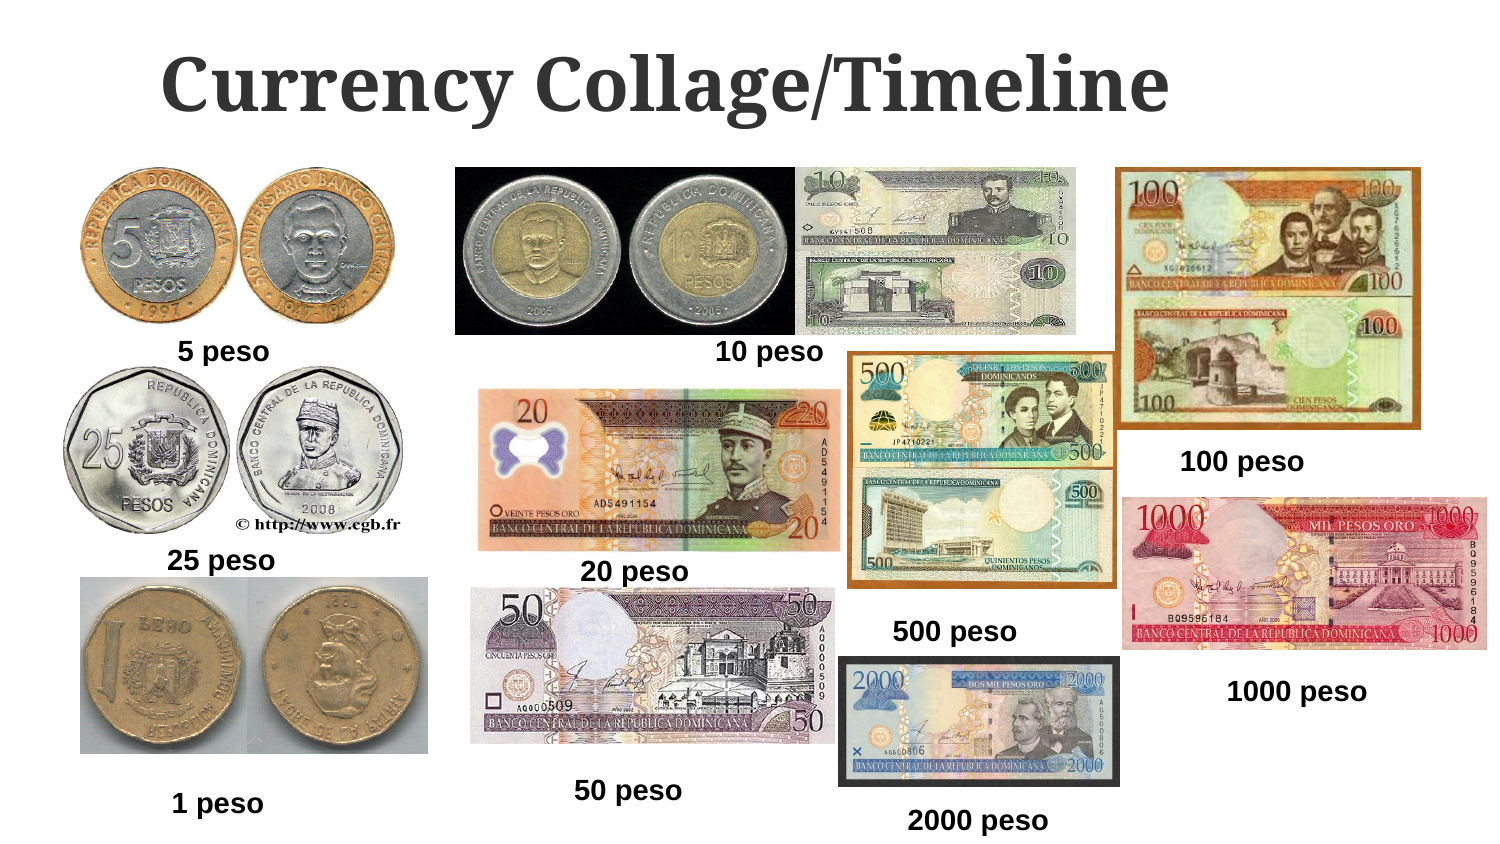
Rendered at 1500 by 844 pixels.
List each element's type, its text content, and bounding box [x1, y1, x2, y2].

picture [1122, 497, 1488, 650]
text_box 2000 peso [892, 795, 1072, 823]
text_box 5 peso [162, 317, 412, 354]
text_box 1000 peso [1211, 657, 1399, 694]
text_box 50 peso [559, 755, 746, 816]
picture [80, 166, 397, 324]
text_box 25 peso [152, 541, 377, 575]
text_box 500 peso [877, 597, 1065, 635]
picture [838, 656, 1120, 787]
text_box 100 peso [1165, 438, 1414, 474]
title Currency Collage/Timeline [51, 21, 1449, 124]
picture [80, 576, 429, 754]
picture [470, 586, 835, 744]
text_box 1 peso [156, 768, 327, 816]
picture [470, 167, 1421, 589]
picture [62, 366, 403, 535]
text_box 20 peso [565, 566, 753, 575]
picture [455, 166, 1077, 335]
text_box 10 peso [700, 343, 925, 365]
